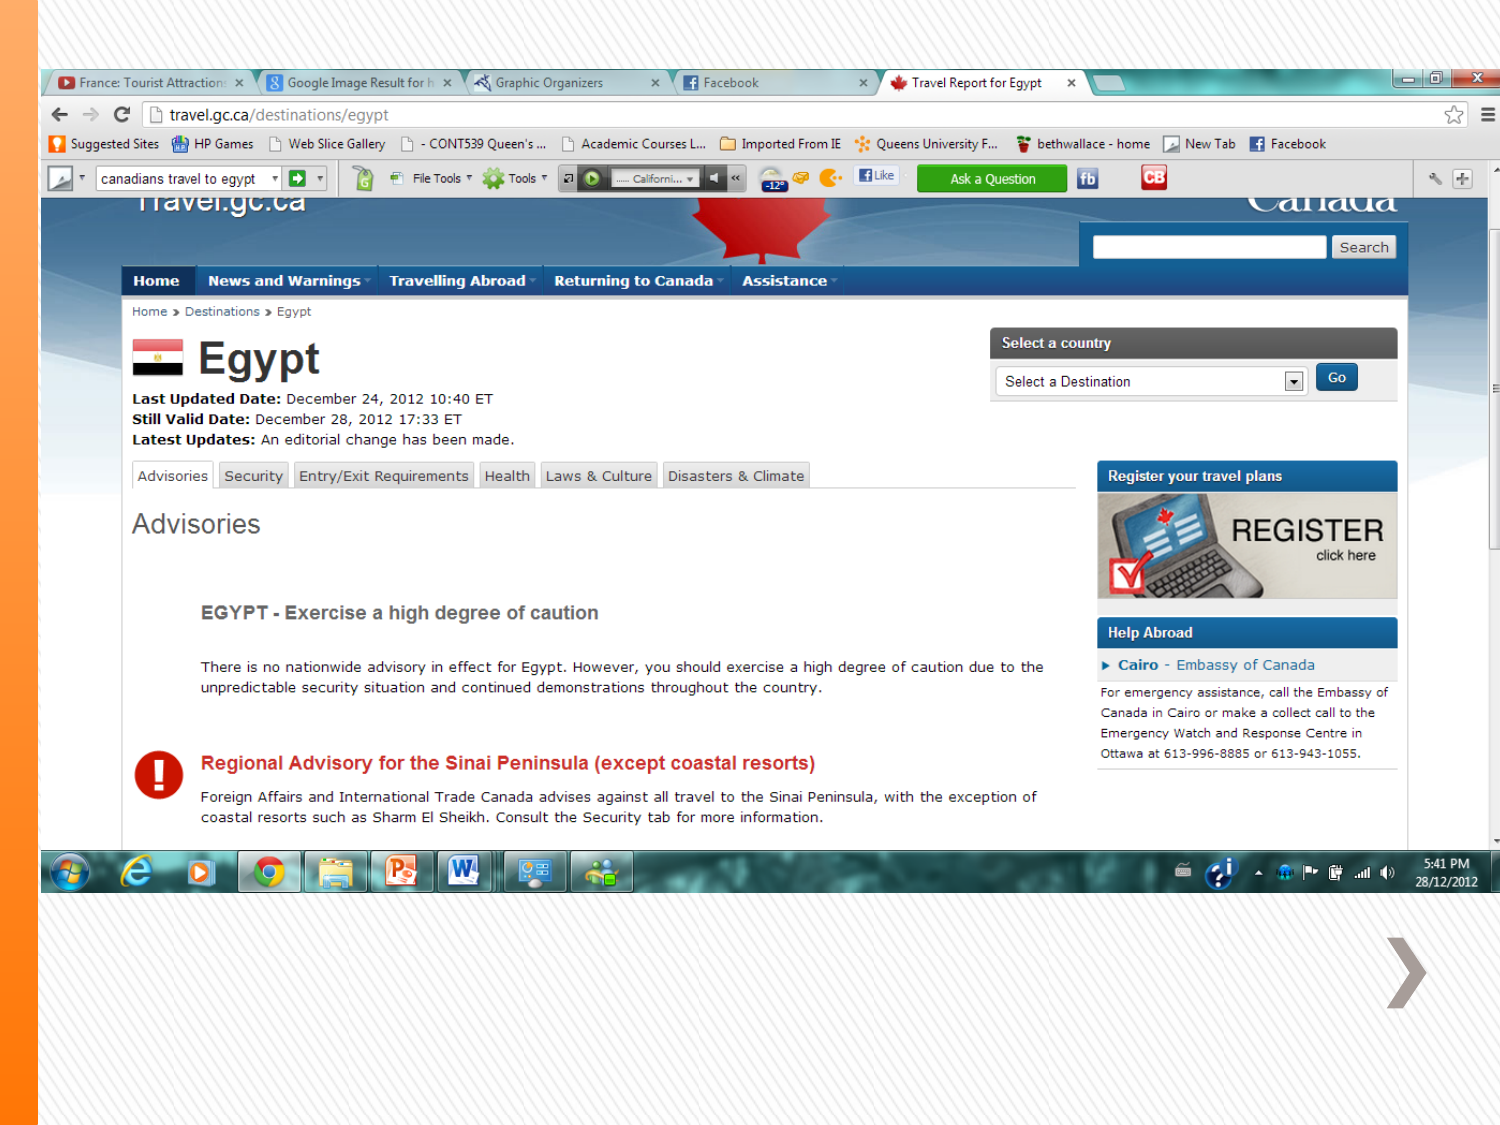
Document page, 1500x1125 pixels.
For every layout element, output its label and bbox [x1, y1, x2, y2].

picture [41, 69, 1500, 893]
